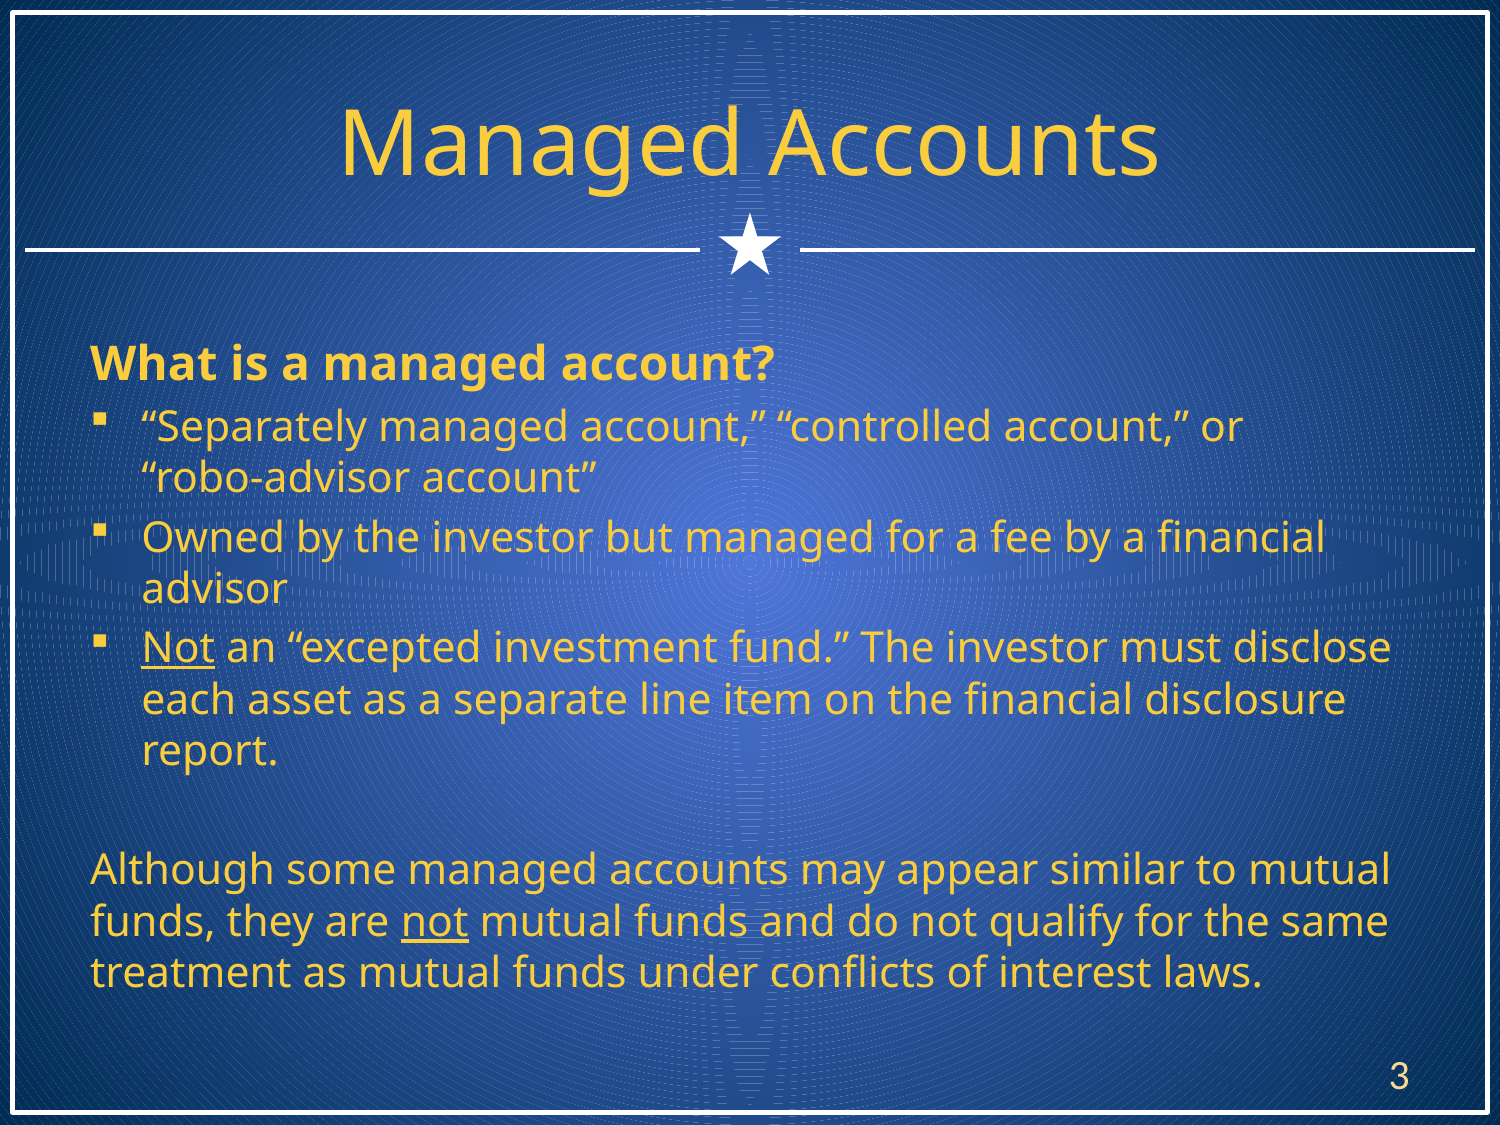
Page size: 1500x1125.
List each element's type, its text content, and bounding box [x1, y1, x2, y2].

list What is a managed account? “Separately managed account,” “controlled account,” or “robo-advisor account” Owned by the investor but managed for a fee by a financial advisor Not an “excepted investment fund.” The investor must disclose each asset as a separate line item on the financial disclosure report. Although some managed accounts may appear similar to mutual funds, they are not mutual funds and do not qualify for the same treatment as mutual funds under conflicts of interest laws. [75, 324, 1425, 1005]
title Managed Accounts [75, 45, 1425, 233]
slide_number 3 [1074, 1042, 1425, 1103]
